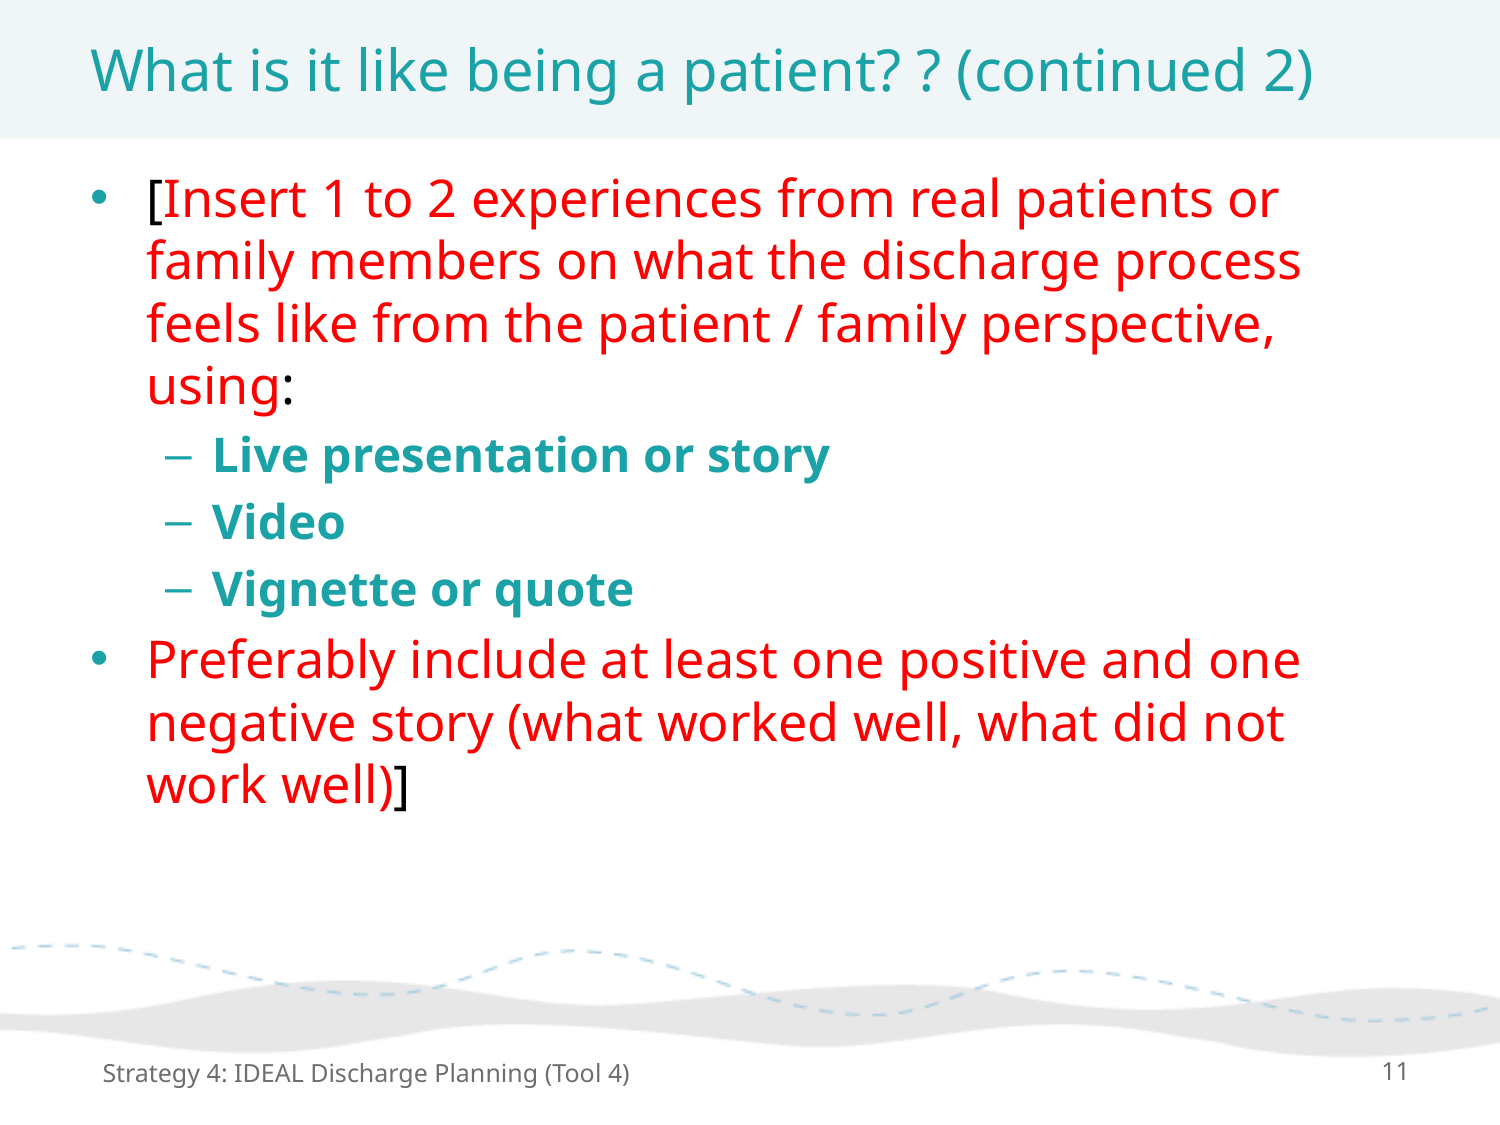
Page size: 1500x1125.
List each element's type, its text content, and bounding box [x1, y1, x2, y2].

title What is it like being a patient? ? (continued 2) [75, 0, 1425, 138]
footer Strategy 4: IDEAL Discharge Planning (Tool 4) [87, 1042, 763, 1103]
slide_number 11 [1074, 1042, 1425, 1103]
picture [0, 0, 1500, 1125]
list [Insert 1 to 2 experiences from real patients or family members on what the discharge process feels like from the patient / family perspective, using: Live presentation or story Video Vignette or quote Preferably include at least one positive and one negative story (what worked well, what did not work well)] [75, 157, 1425, 900]
